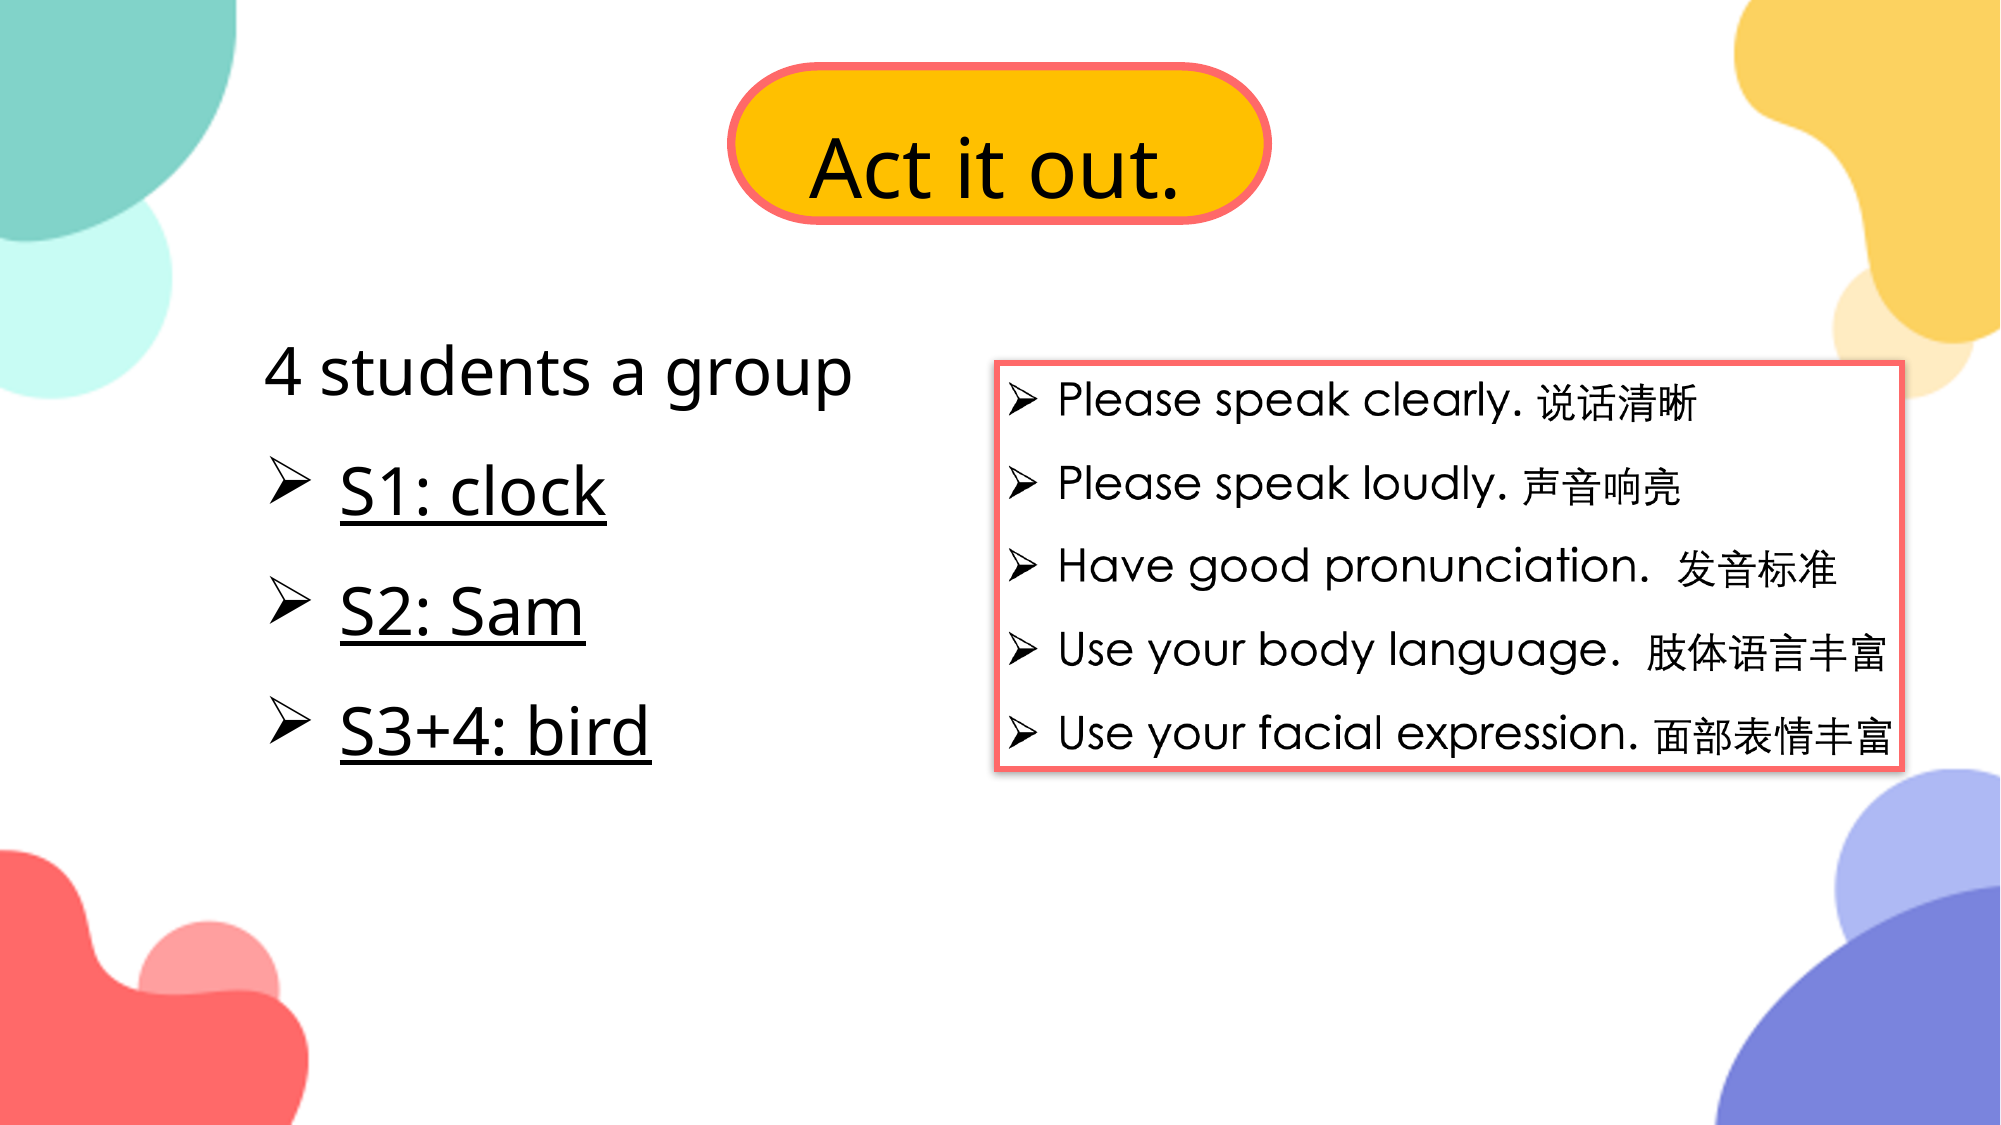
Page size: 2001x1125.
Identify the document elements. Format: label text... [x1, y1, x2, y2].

text_box [1259, 107, 1269, 180]
picture [0, 0, 2001, 1125]
text_box 4 students a group S1: clock S2: Sam S3+4: bird [249, 281, 1750, 777]
text_box Act it out. [732, 58, 1259, 223]
